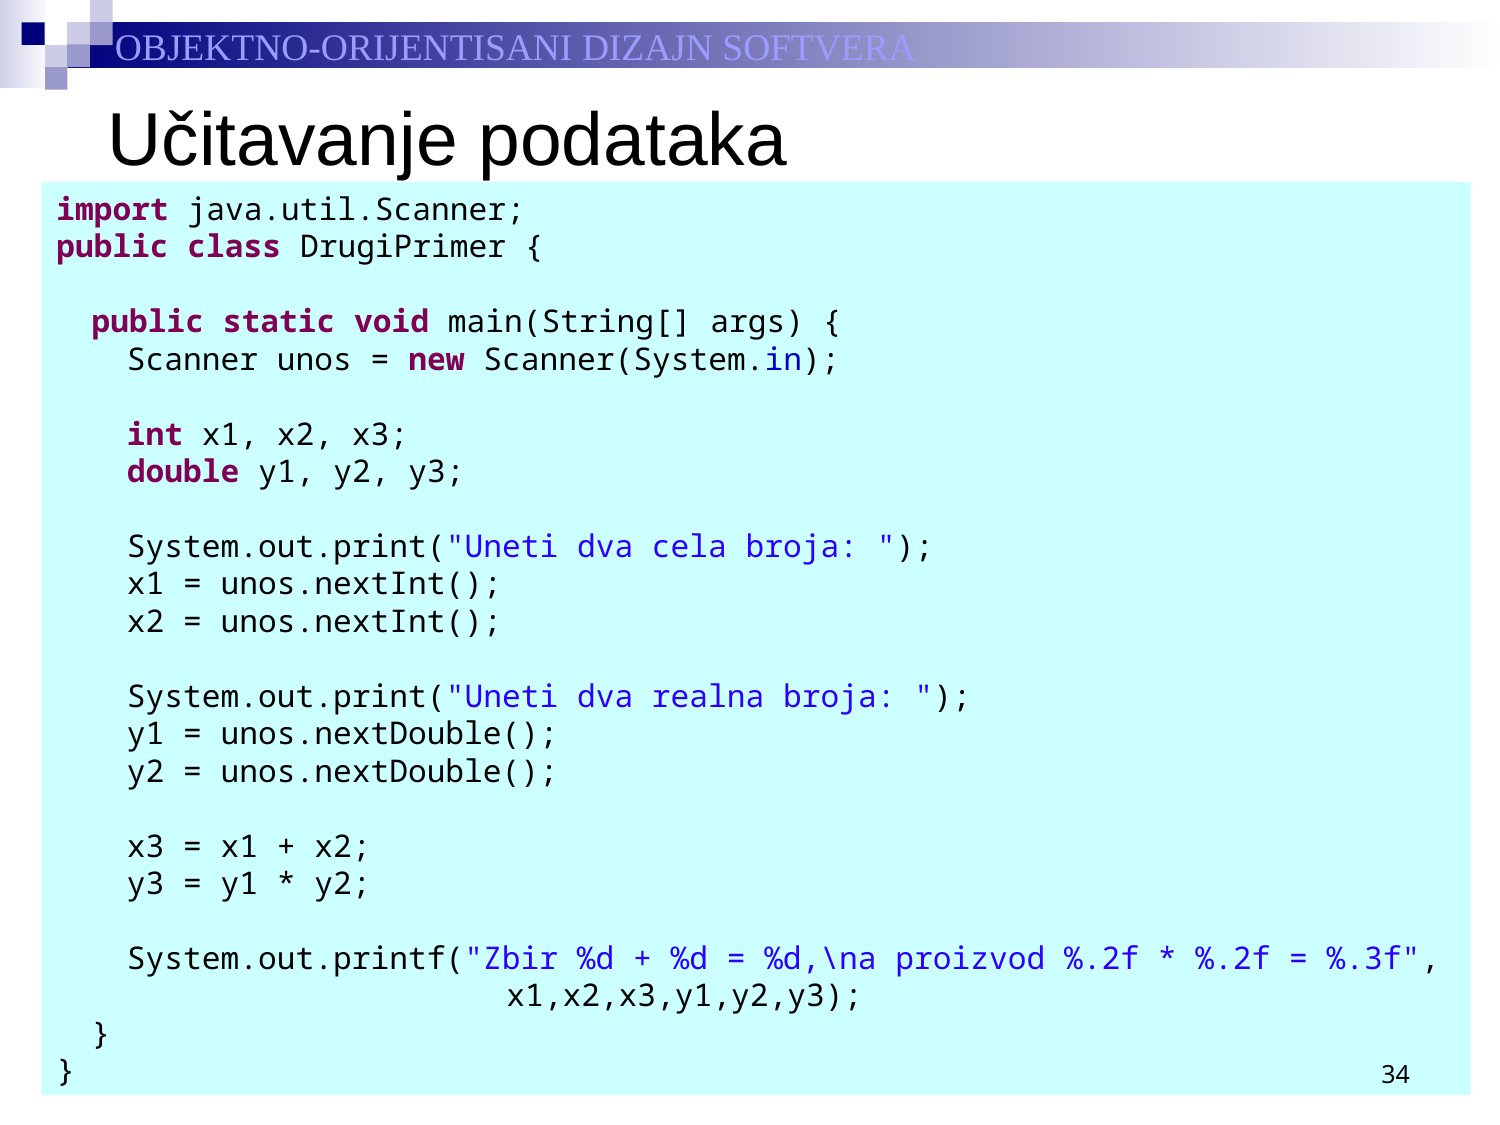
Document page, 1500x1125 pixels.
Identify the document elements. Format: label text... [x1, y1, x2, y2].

slide_number 34 [1074, 1024, 1426, 1101]
text_box import java.util.Scanner; public class DrugiPrimer { public static void main(String[] args) { Scanner unos = new Scanner(System.in); int x1, x2, x3; double y1, y2, y3; System.out.print("Uneti dva cela broja: "); x1 = unos.nextInt(); x2 = unos.nextInt(); System.out.print("Uneti dva realna broja: "); y1 = unos.nextDouble(); y2 = unos.nextDouble(); x3 = x1 + x2; y3 = y1 * y2; System.out.printf("Zbir %d + %d = %d,\na proizvod %.2f * %.2f = %.3f", x1,x2,x3,y1,y2,y3); } } [41, 181, 1471, 1096]
title Učitavanje podataka [92, 75, 821, 181]
